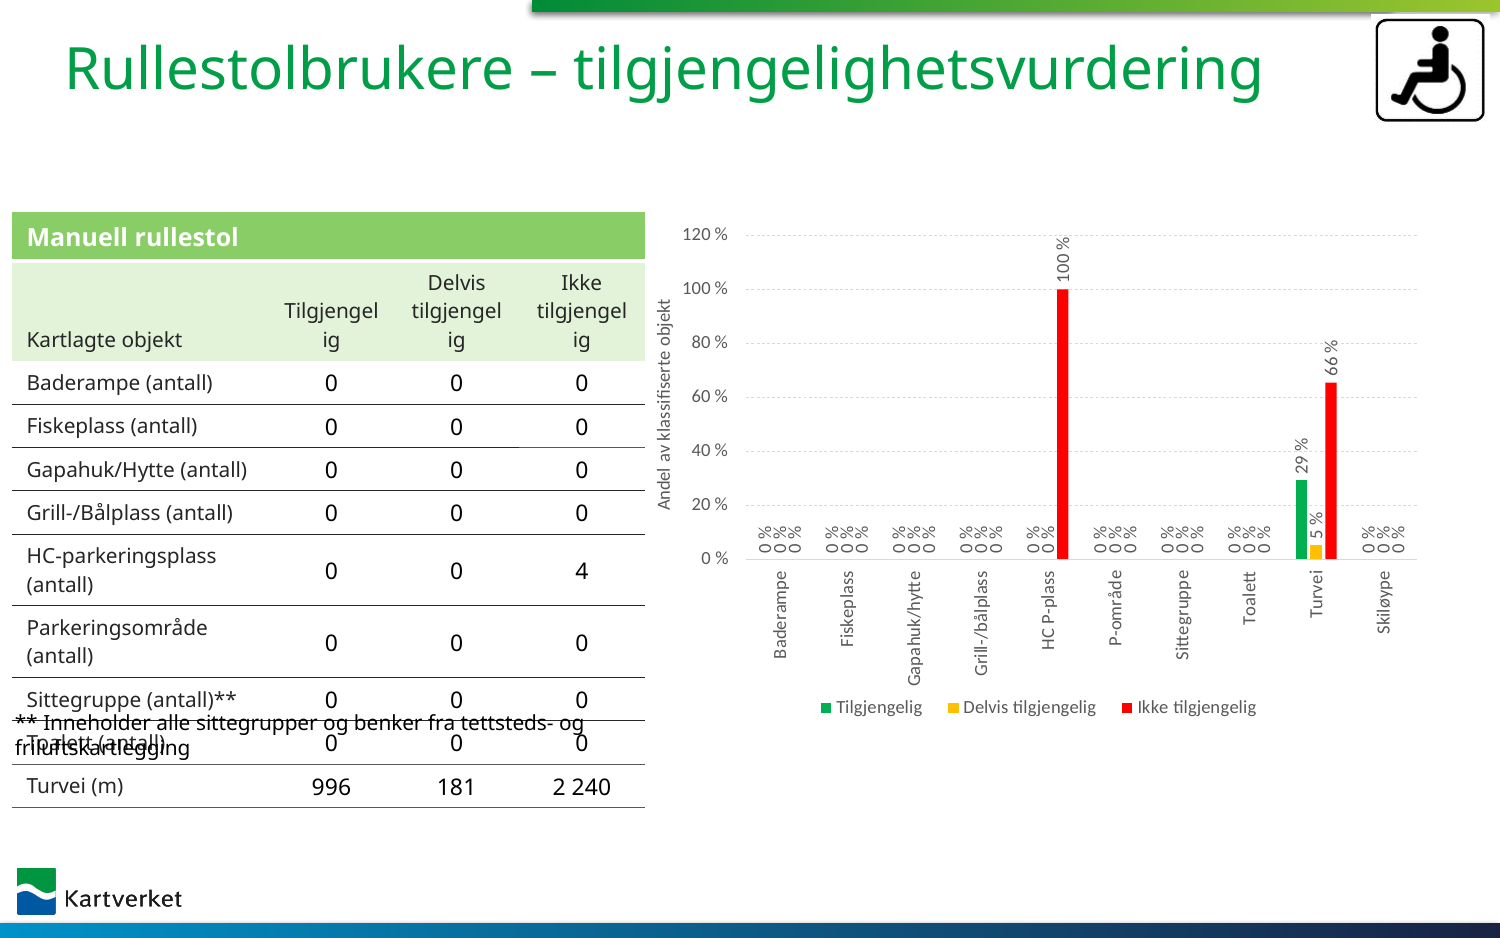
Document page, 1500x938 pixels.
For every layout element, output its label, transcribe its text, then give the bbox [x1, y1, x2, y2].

text_box Rullestolbrukere – tilgjengelighetsvurdering [49, 12, 1372, 109]
picture [643, 218, 1427, 728]
table_cell Parkeringsområde (antall) [12, 606, 269, 677]
table_cell 0 [269, 535, 394, 605]
table_cell 0 [394, 405, 519, 447]
table_cell Turvei (m) [12, 768, 269, 807]
table_cell 0 [394, 678, 519, 702]
table_cell 0 [269, 448, 394, 490]
table_cell Kartlagte objekt [12, 263, 269, 361]
table_cell 0 [519, 448, 638, 490]
table_cell 0 [269, 606, 394, 677]
table_cell 0 [519, 405, 638, 447]
table_cell 0 [269, 405, 394, 447]
table_cell 0 [519, 491, 638, 534]
table_header Manuell rullestol [12, 212, 645, 259]
table_cell 0 [394, 491, 519, 534]
table_cell Delvis tilgjengelig [394, 263, 519, 361]
table_cell 996 [269, 768, 394, 807]
table_cell Grill-/Bålplass (antall) [12, 491, 269, 534]
table_cell 0 [519, 361, 638, 404]
table_cell 0 [394, 535, 519, 605]
table_cell 0 [394, 606, 519, 677]
text_box ** Inneholder alle sittegrupper og benker fra tettsteds- og friluftskartlegging [0, 702, 745, 768]
picture [1371, 13, 1491, 127]
table_cell HC-parkeringsplass (antall) [12, 535, 269, 605]
table_cell 181 [394, 768, 519, 807]
table_cell Baderampe (antall) [12, 361, 269, 404]
table_cell 0 [394, 361, 519, 404]
table_cell 0 [269, 678, 394, 702]
table_cell Sittegruppe (antall)** [12, 678, 269, 702]
table_cell 0 [519, 678, 638, 702]
table_cell Gapahuk/Hytte (antall) [12, 448, 269, 490]
table_cell 2 240 [519, 768, 645, 807]
table_cell Fiskeplass (antall) [12, 405, 269, 447]
table_cell 0 [269, 361, 394, 404]
table_cell 0 [519, 606, 638, 677]
table_cell Tilgjengelig [269, 263, 394, 361]
table_cell Ikke tilgjengelig [519, 263, 638, 361]
table_cell 0 [269, 491, 394, 534]
table_cell 4 [519, 535, 638, 605]
table_cell 0 [394, 448, 519, 490]
